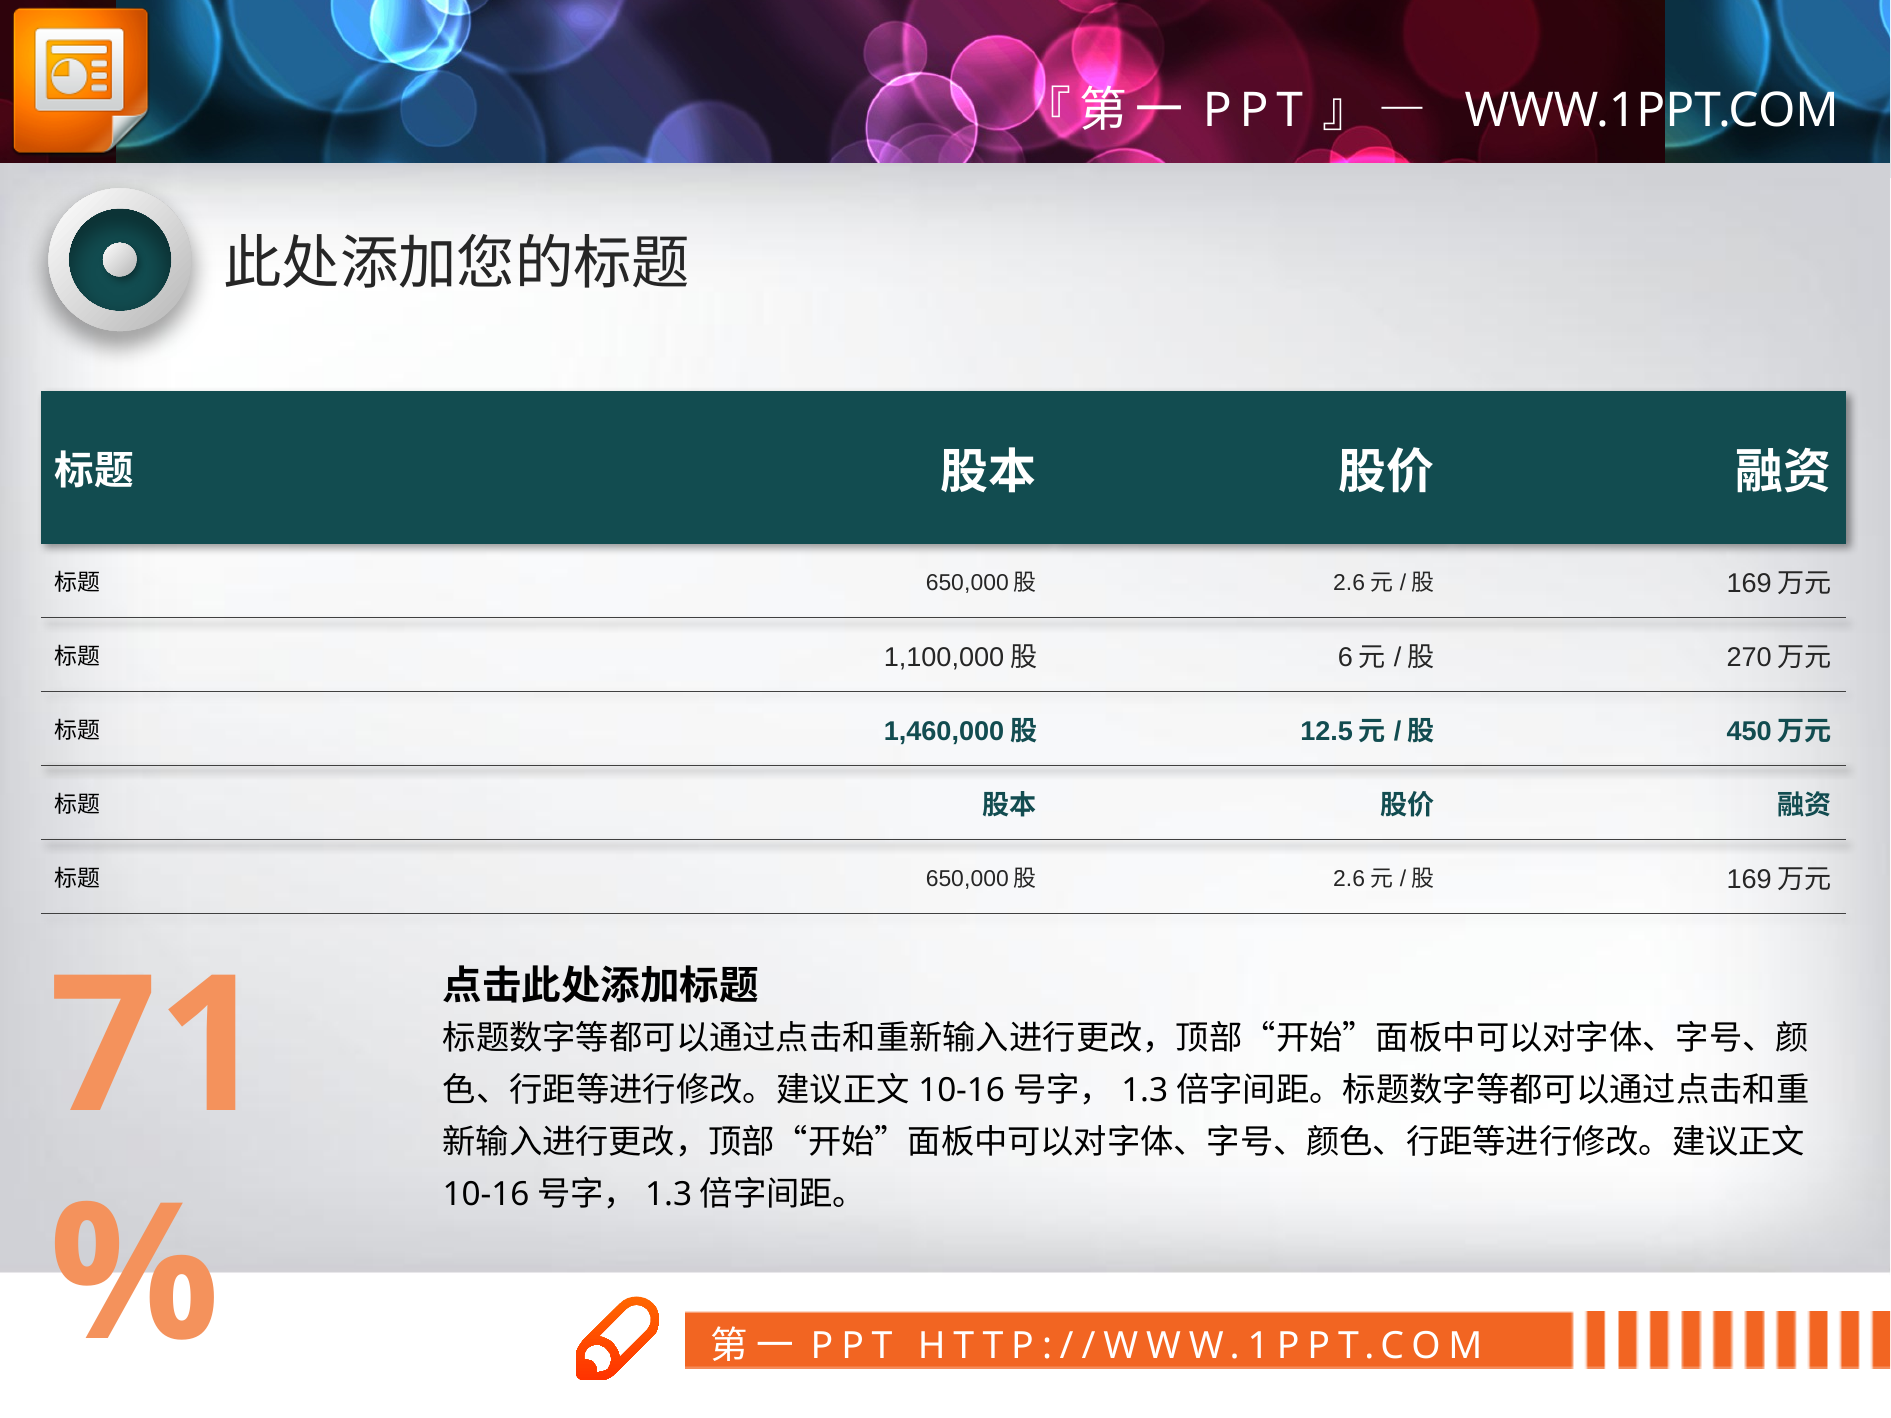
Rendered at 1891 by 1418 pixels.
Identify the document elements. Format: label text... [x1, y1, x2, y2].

table_cell 169万元 [1448, 840, 1846, 913]
table_cell 股本 [654, 766, 1051, 839]
table_cell 标题 [41, 544, 654, 617]
text_box 此处添加您的标题 [209, 217, 705, 303]
table_cell 标题 [41, 692, 654, 765]
picture [0, 0, 1891, 1275]
picture [685, 1311, 1891, 1369]
table_cell 1,460,000股 [654, 692, 1051, 765]
table_cell 169万元 [1448, 544, 1846, 617]
table_cell 股价 [1051, 766, 1448, 839]
table_cell 标题 [41, 766, 654, 839]
table_header 融资 [1448, 391, 1846, 544]
text_box 点击此处添加标题 [428, 938, 1009, 1015]
table_header 股本 [654, 391, 1051, 544]
table_cell 270万元 [1448, 618, 1846, 691]
table_header 股价 [1051, 391, 1448, 544]
table_cell 标题 [41, 618, 654, 691]
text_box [48, 187, 192, 332]
table_cell 650,000股 [654, 840, 1051, 913]
table_cell 2.6元/股 [1051, 544, 1448, 617]
table_cell 标题 [41, 840, 654, 913]
table_header 标题 [41, 391, 654, 544]
text_box 71% [34, 914, 451, 1384]
table_cell 1,100,000股 [654, 618, 1051, 691]
table_cell 2.6元/股 [1051, 840, 1448, 913]
text_box 标题数字等都可以通过点击和重新输入进行更改，顶部“开始”面板中可以对字体、字号、颜色、行距等进行修改。建议正文10-16号字，1.3倍字间距。标题数字等都可以通过点击和重新输入进行更改，顶部“开始”面板中可以对字体、字号、颜色、行距等进行修改。建议正文10-16号字，1.3倍字间距。 [428, 997, 1825, 1219]
table_cell 450万元 [1448, 692, 1846, 765]
table_cell 650,000股 [654, 544, 1051, 617]
table_cell 6元/股 [1051, 618, 1448, 691]
table_cell 融资 [1448, 766, 1846, 839]
table_cell 12.5元/股 [1051, 692, 1448, 765]
